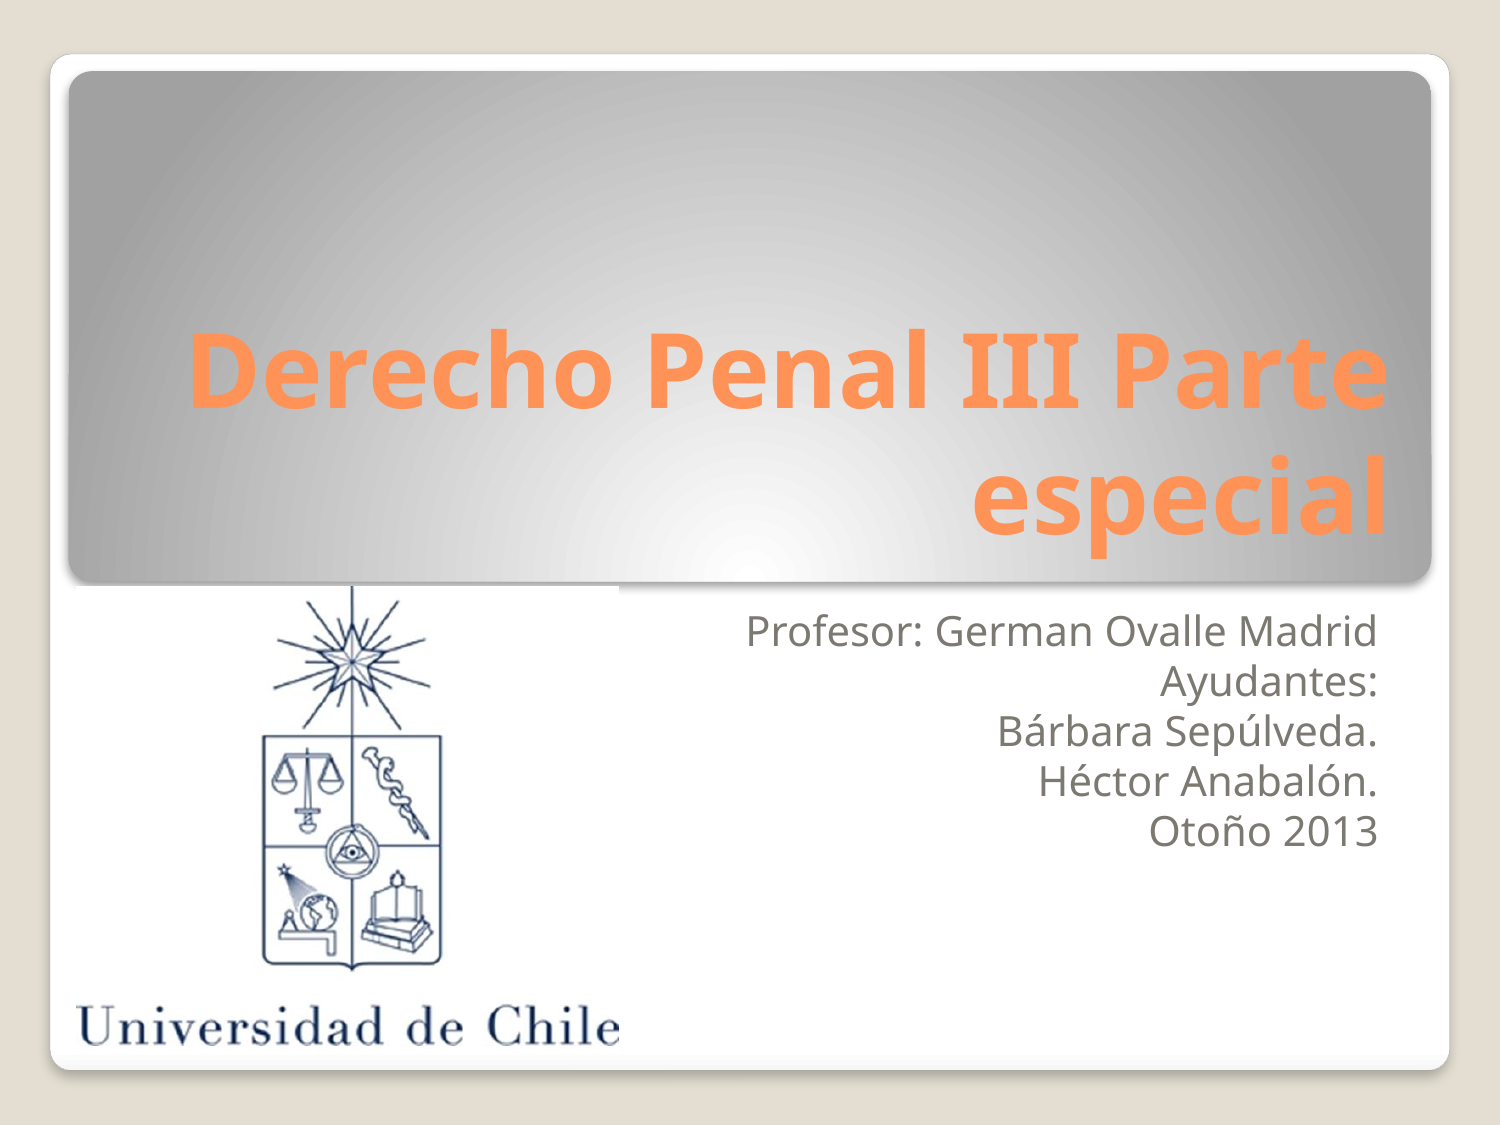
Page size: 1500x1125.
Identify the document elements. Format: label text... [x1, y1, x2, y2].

picture [76, 585, 619, 1046]
subtitle Profesor: German Ovalle Madrid Ayudantes: Bárbara Sepúlveda. Héctor Anabalón. Otoño 2013 [626, 604, 1394, 929]
title Derecho Penal III Parte especial [123, 290, 1399, 563]
